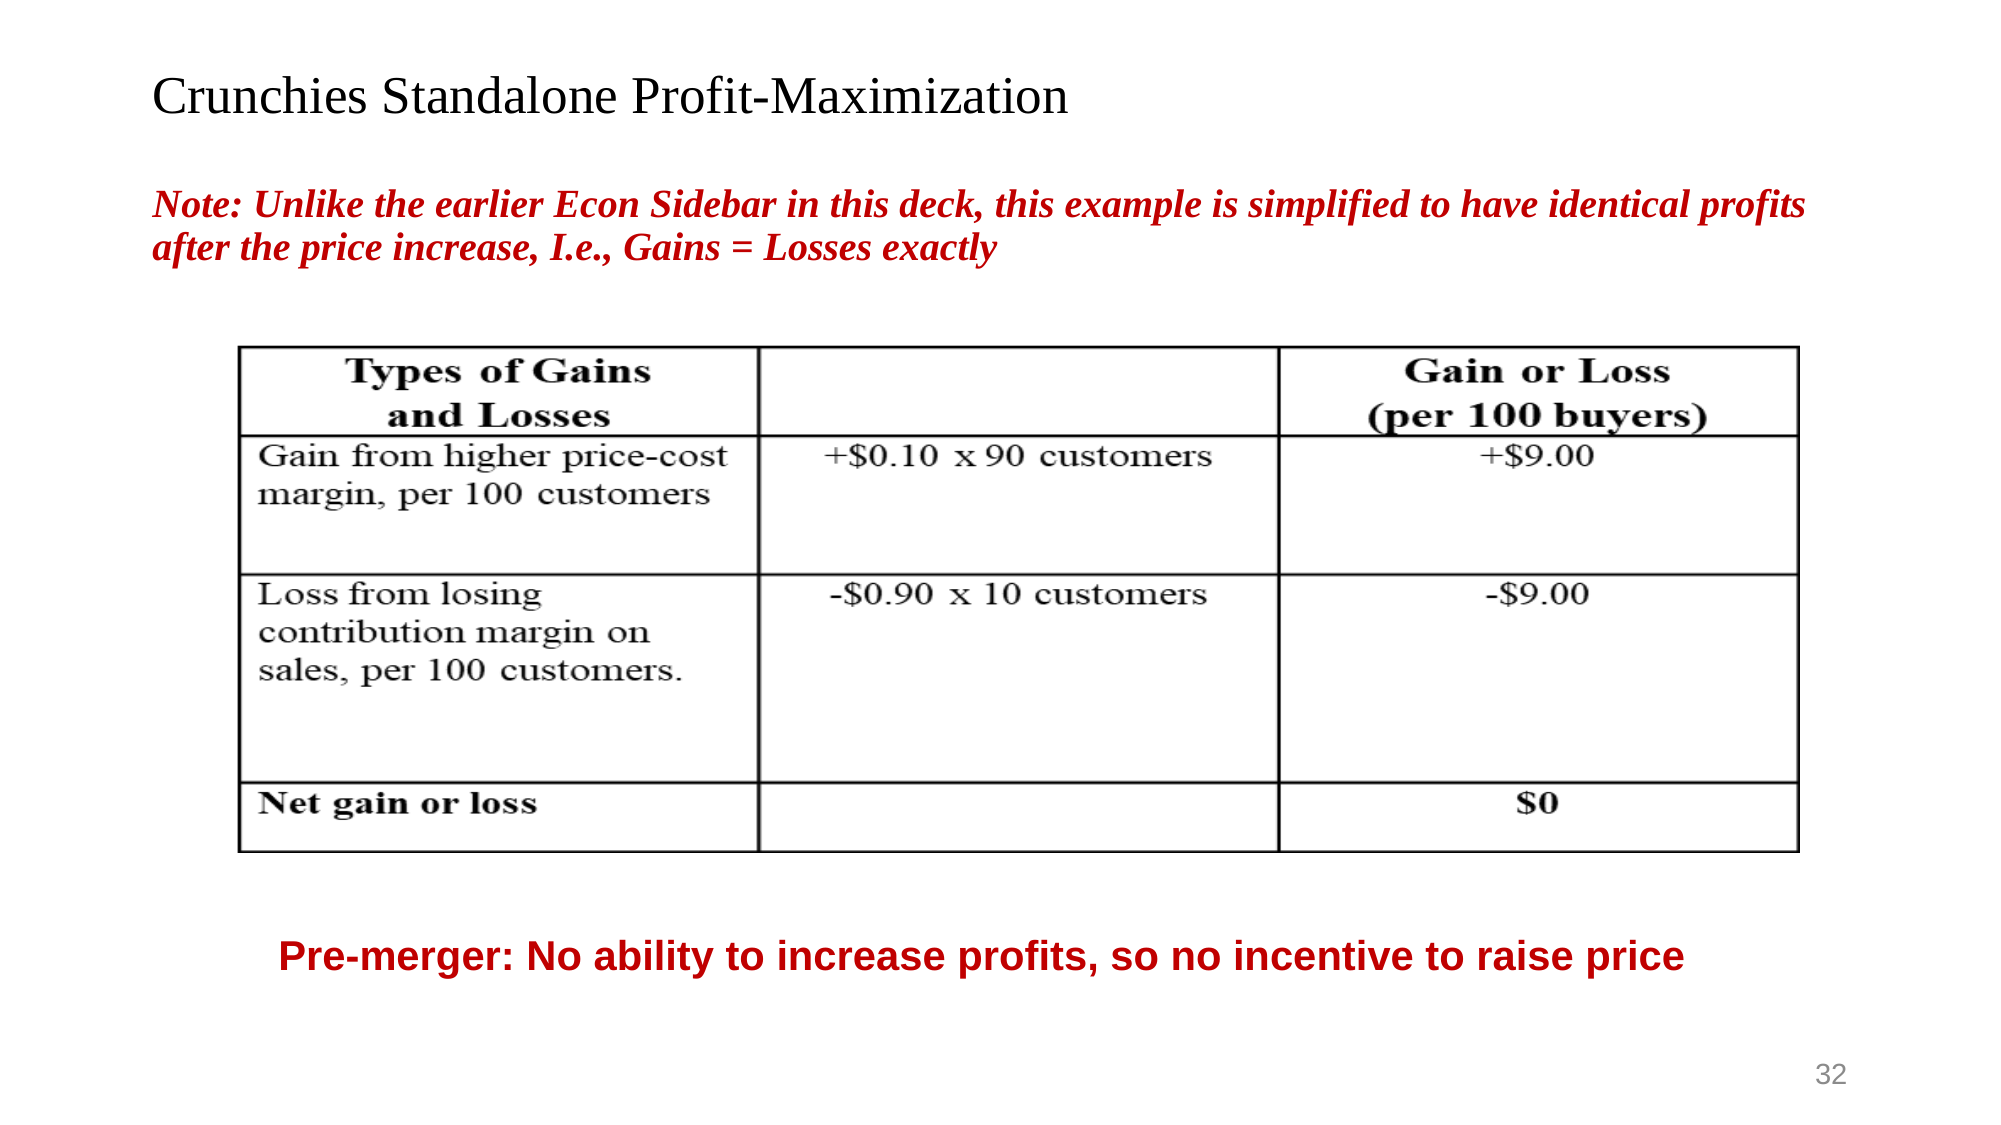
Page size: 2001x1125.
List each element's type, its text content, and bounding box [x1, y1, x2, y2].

slide_number 32 [1412, 1042, 1863, 1103]
picture [233, 337, 1800, 854]
title Crunchies Standalone Profit-Maximization Note: Unlike the earlier Econ Sidebar in this deck, this example is simplified to have identical profits after the price increase, I.e., Gains = Losses exactly [137, 59, 1863, 278]
text_box Pre-merger: No ability to increase profits, so no incentive to raise price [263, 921, 1701, 987]
